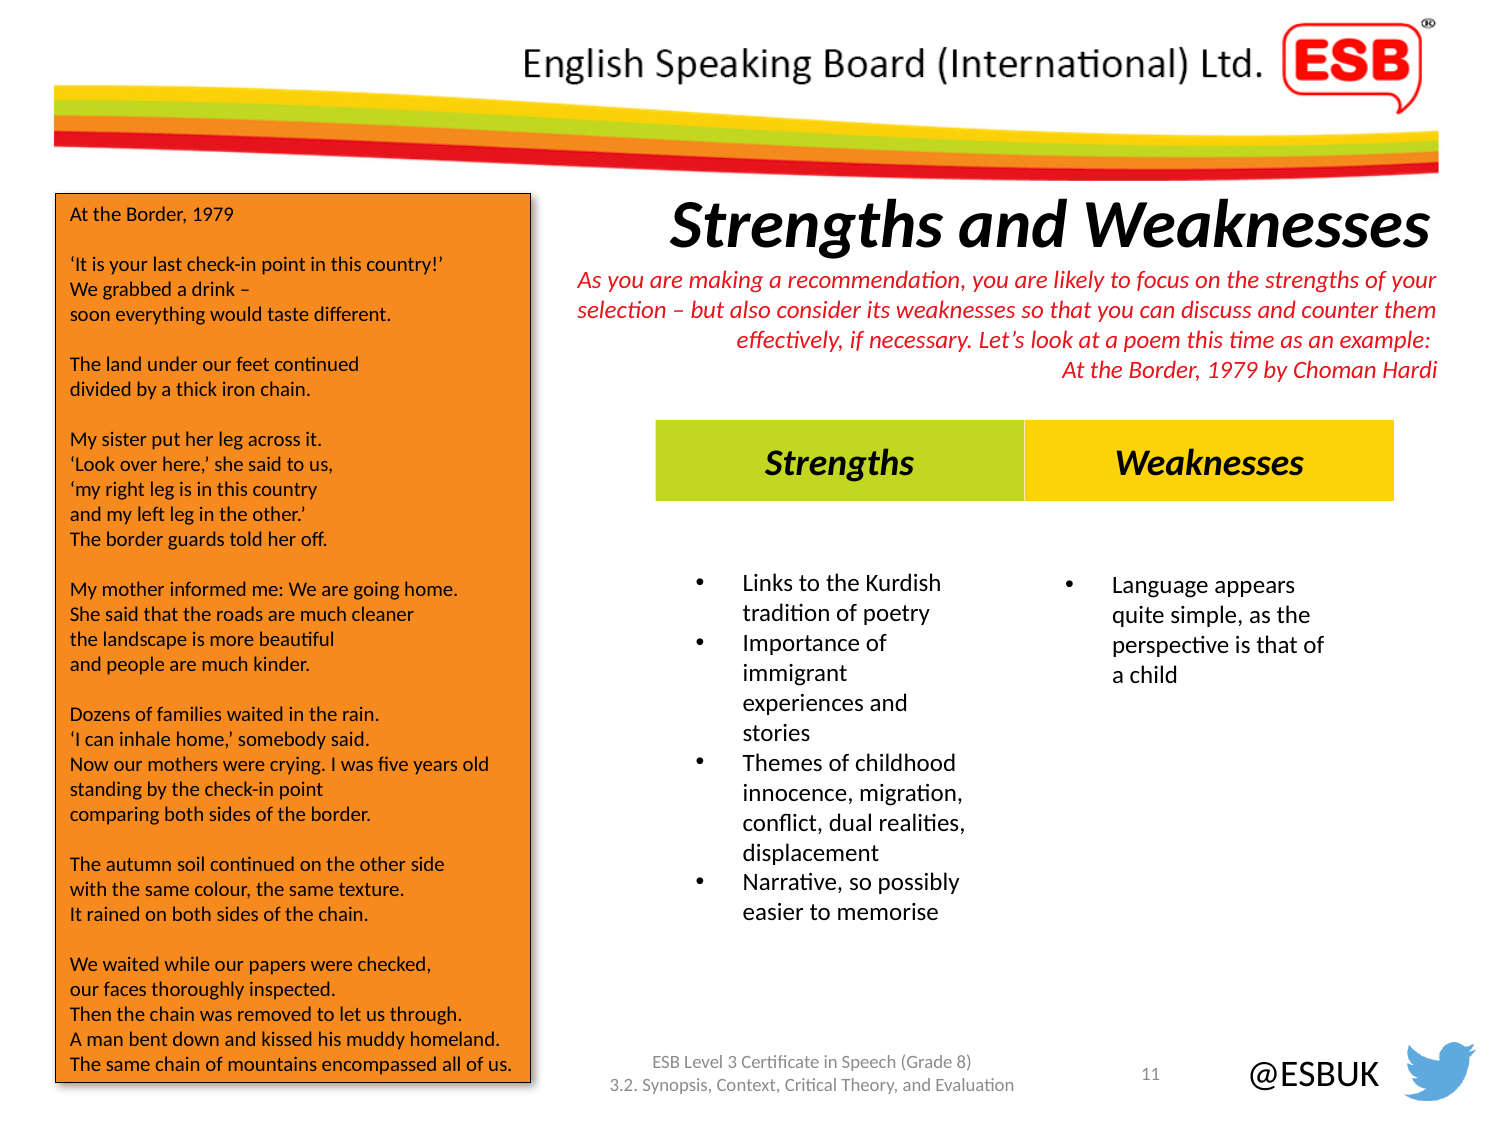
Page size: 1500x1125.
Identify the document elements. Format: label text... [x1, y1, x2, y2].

title Strengths and Weaknesses [655, 148, 1468, 302]
text_box As you are making a recommendation, you are likely to focus on the strengths of your selection – but also consider its weaknesses so that you can discuss and counter them effectively, if necessary. Let’s look at a poem this time as an example: At the Border, 1979 by Choman Hardi [544, 256, 1453, 391]
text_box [655, 419, 1394, 1029]
footer ESB Level 3 Certificate in Speech (Grade 8) 3.2. Synopsis, Context, Critical Theory, and Evaluation [558, 1042, 930, 1103]
picture [0, 0, 1500, 189]
slide_number 11 [930, 1042, 1176, 1103]
text_box At the Border, 1979 ‘It is your last check-in point in this country!’ We grabbed a drink – soon everything would taste different. The land under our feet continued divided by a thick iron chain. My sister put her leg across it. ‘Look over here,’ she said to us, ‘my right leg is in this country and my left leg in the other.’ The border guards told her off. My mother informed me: We are going home. She said that the roads are much cleaner the landscape is more beautiful and people are much kinder. Dozens of families waited in the rain. ‘I can inhale home,’ somebody said. Now our mothers were crying. I was five years old standing by the check-in point comparing both sides of the border. The autumn soil continued on the other side with the same colour, the same texture. It rained on both sides of the chain. We waited while our papers were checked, our faces thoroughly inspected. Then the chain was removed to let us through. A man bent down and kissed his muddy homeland. The same chain of mountains encompassed all of us. [55, 193, 531, 1083]
picture [1404, 1042, 1476, 1101]
